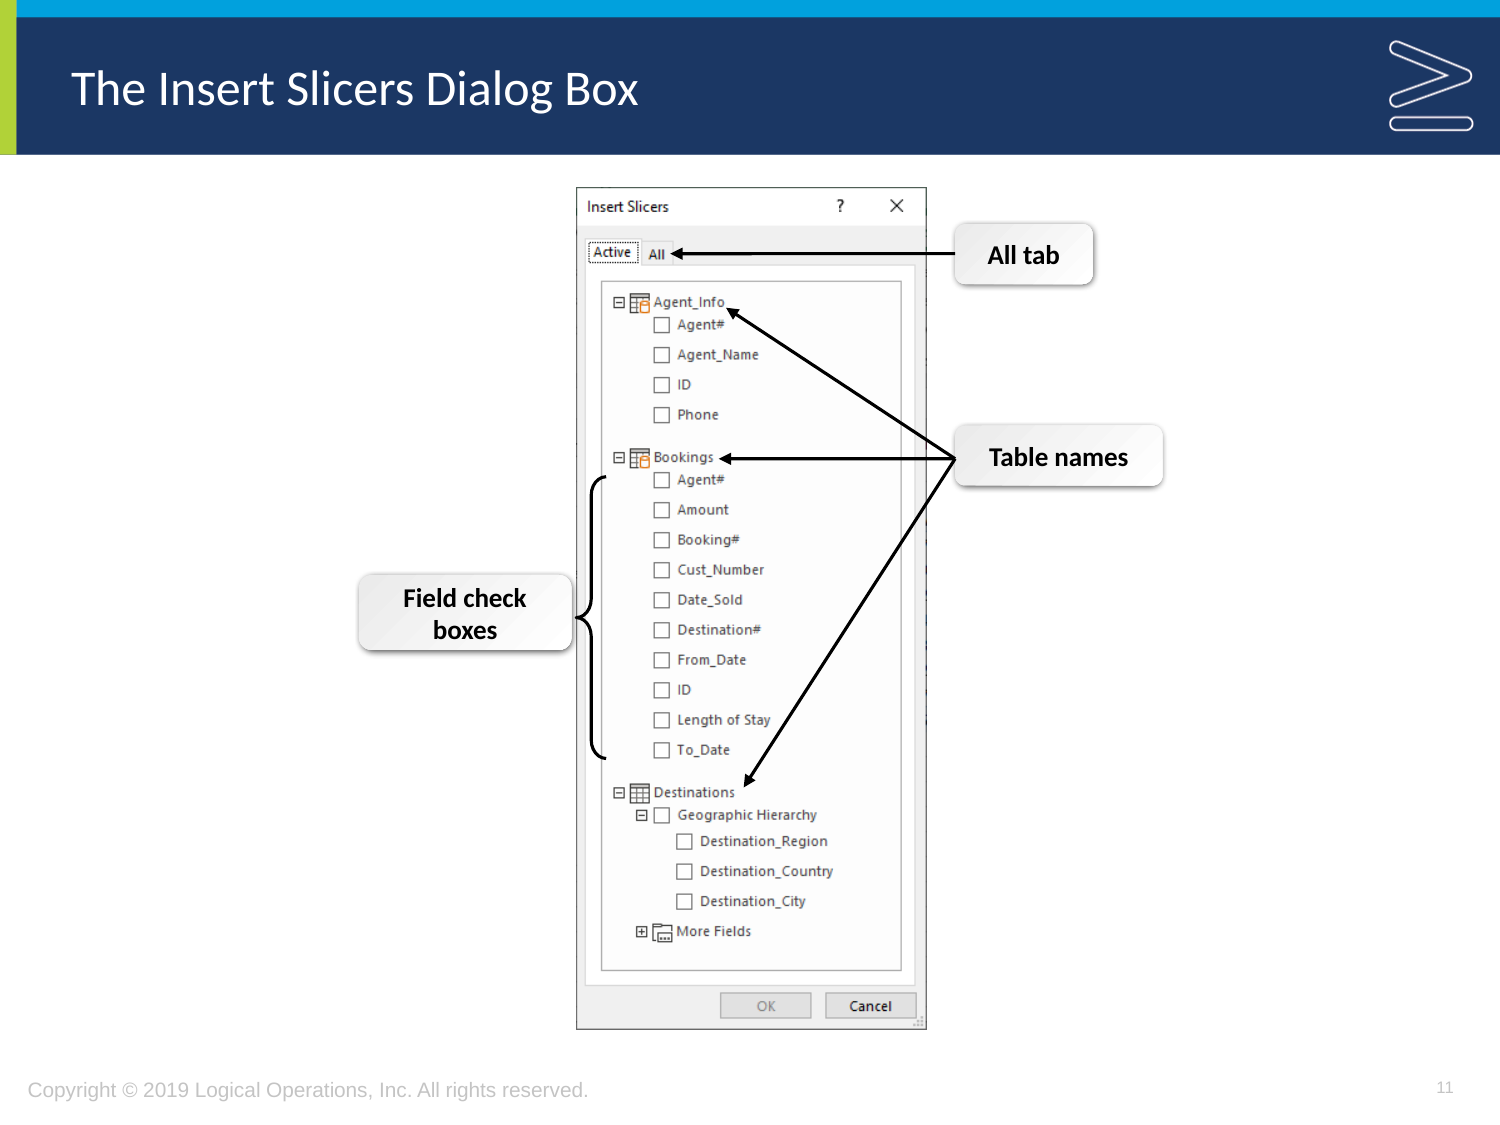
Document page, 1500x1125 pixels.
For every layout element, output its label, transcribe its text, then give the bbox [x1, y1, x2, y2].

picture [1350, 18, 1500, 155]
slide_number 11 [1118, 1057, 1469, 1118]
picture [0, 0, 56, 155]
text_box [358, 187, 1163, 1031]
title The Insert Slicers Dialog Box [56, 16, 1350, 155]
